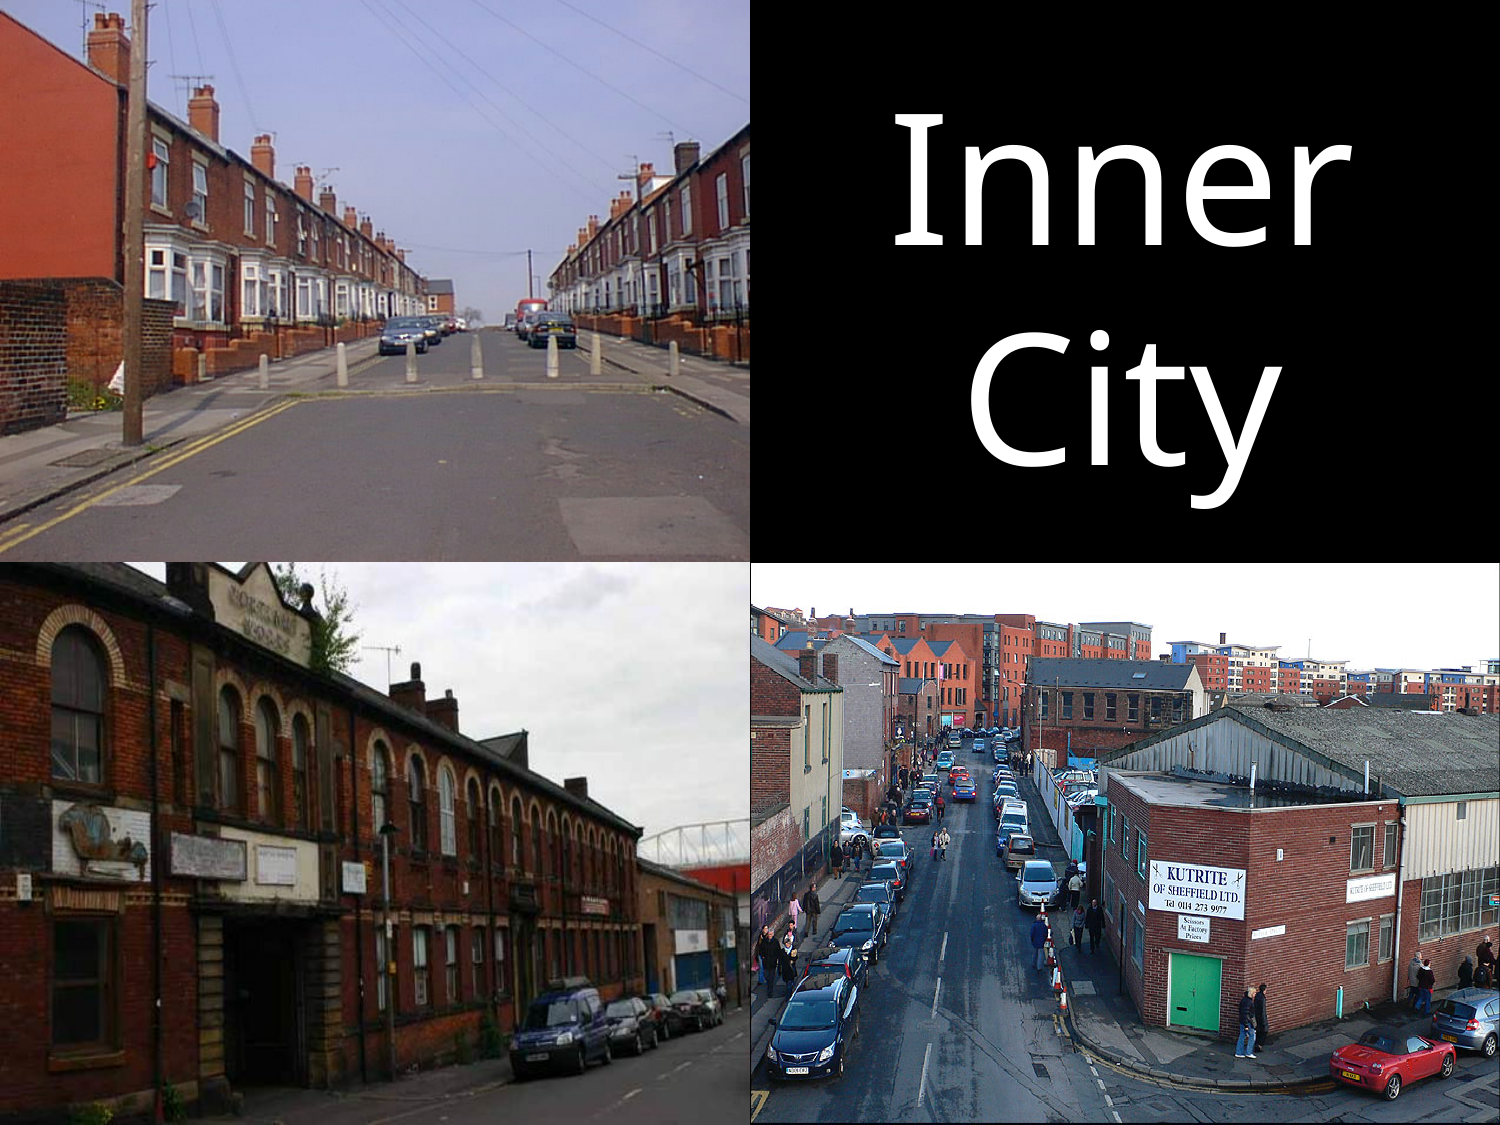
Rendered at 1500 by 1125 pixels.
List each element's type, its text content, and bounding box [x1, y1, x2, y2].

text_box Inner City [820, 54, 1424, 510]
picture [0, 0, 1500, 1125]
